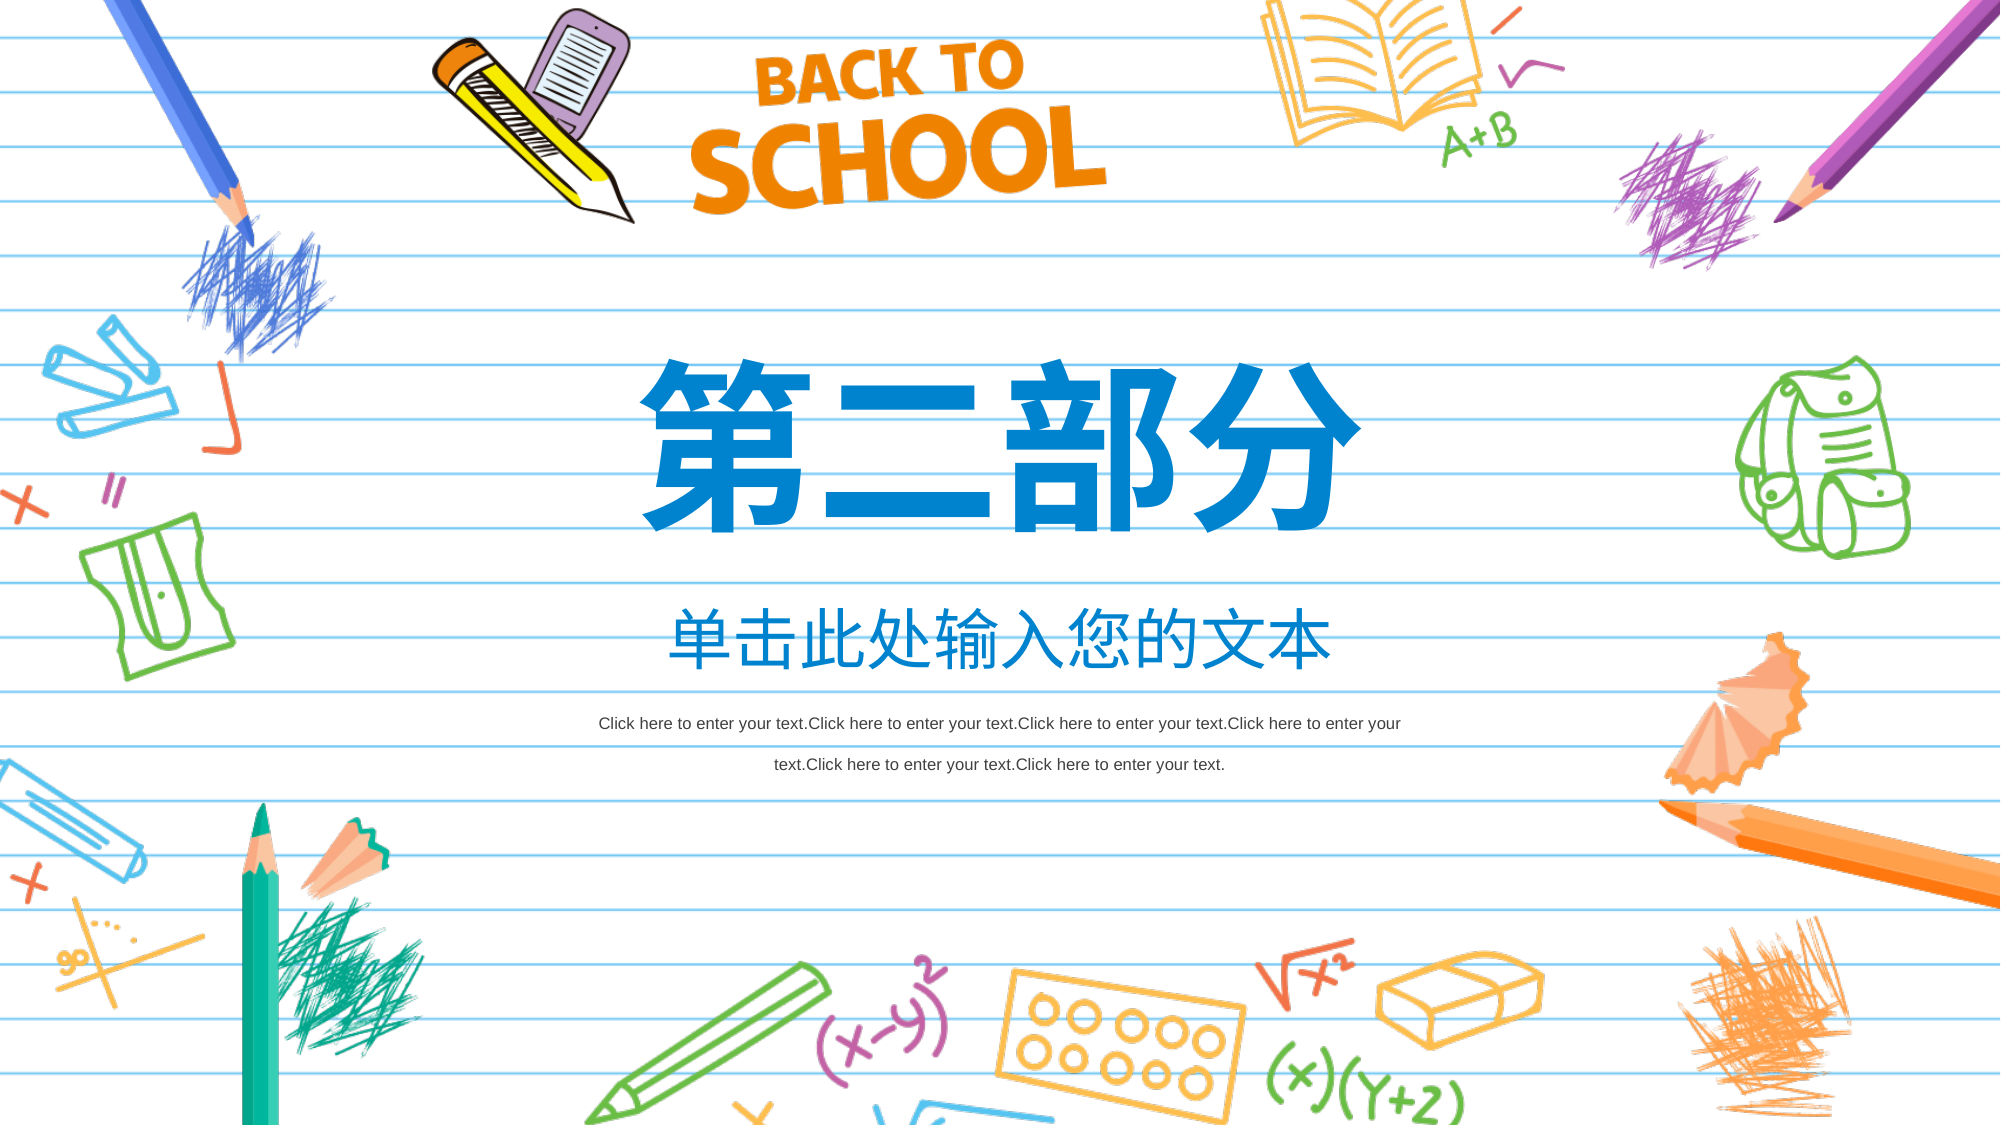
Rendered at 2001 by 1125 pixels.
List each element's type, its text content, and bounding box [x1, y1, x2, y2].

text_box 第二部分 [496, 325, 1607, 561]
picture [0, 0, 2001, 1125]
text_box Click here to enter your text.Click here to enter your text.Click here to enter your text.Click here to enter your text.Click here to enter your text.Click here to enter your text. [554, 685, 1446, 781]
text_box 单击此处输入您的文本 [514, 590, 1486, 685]
